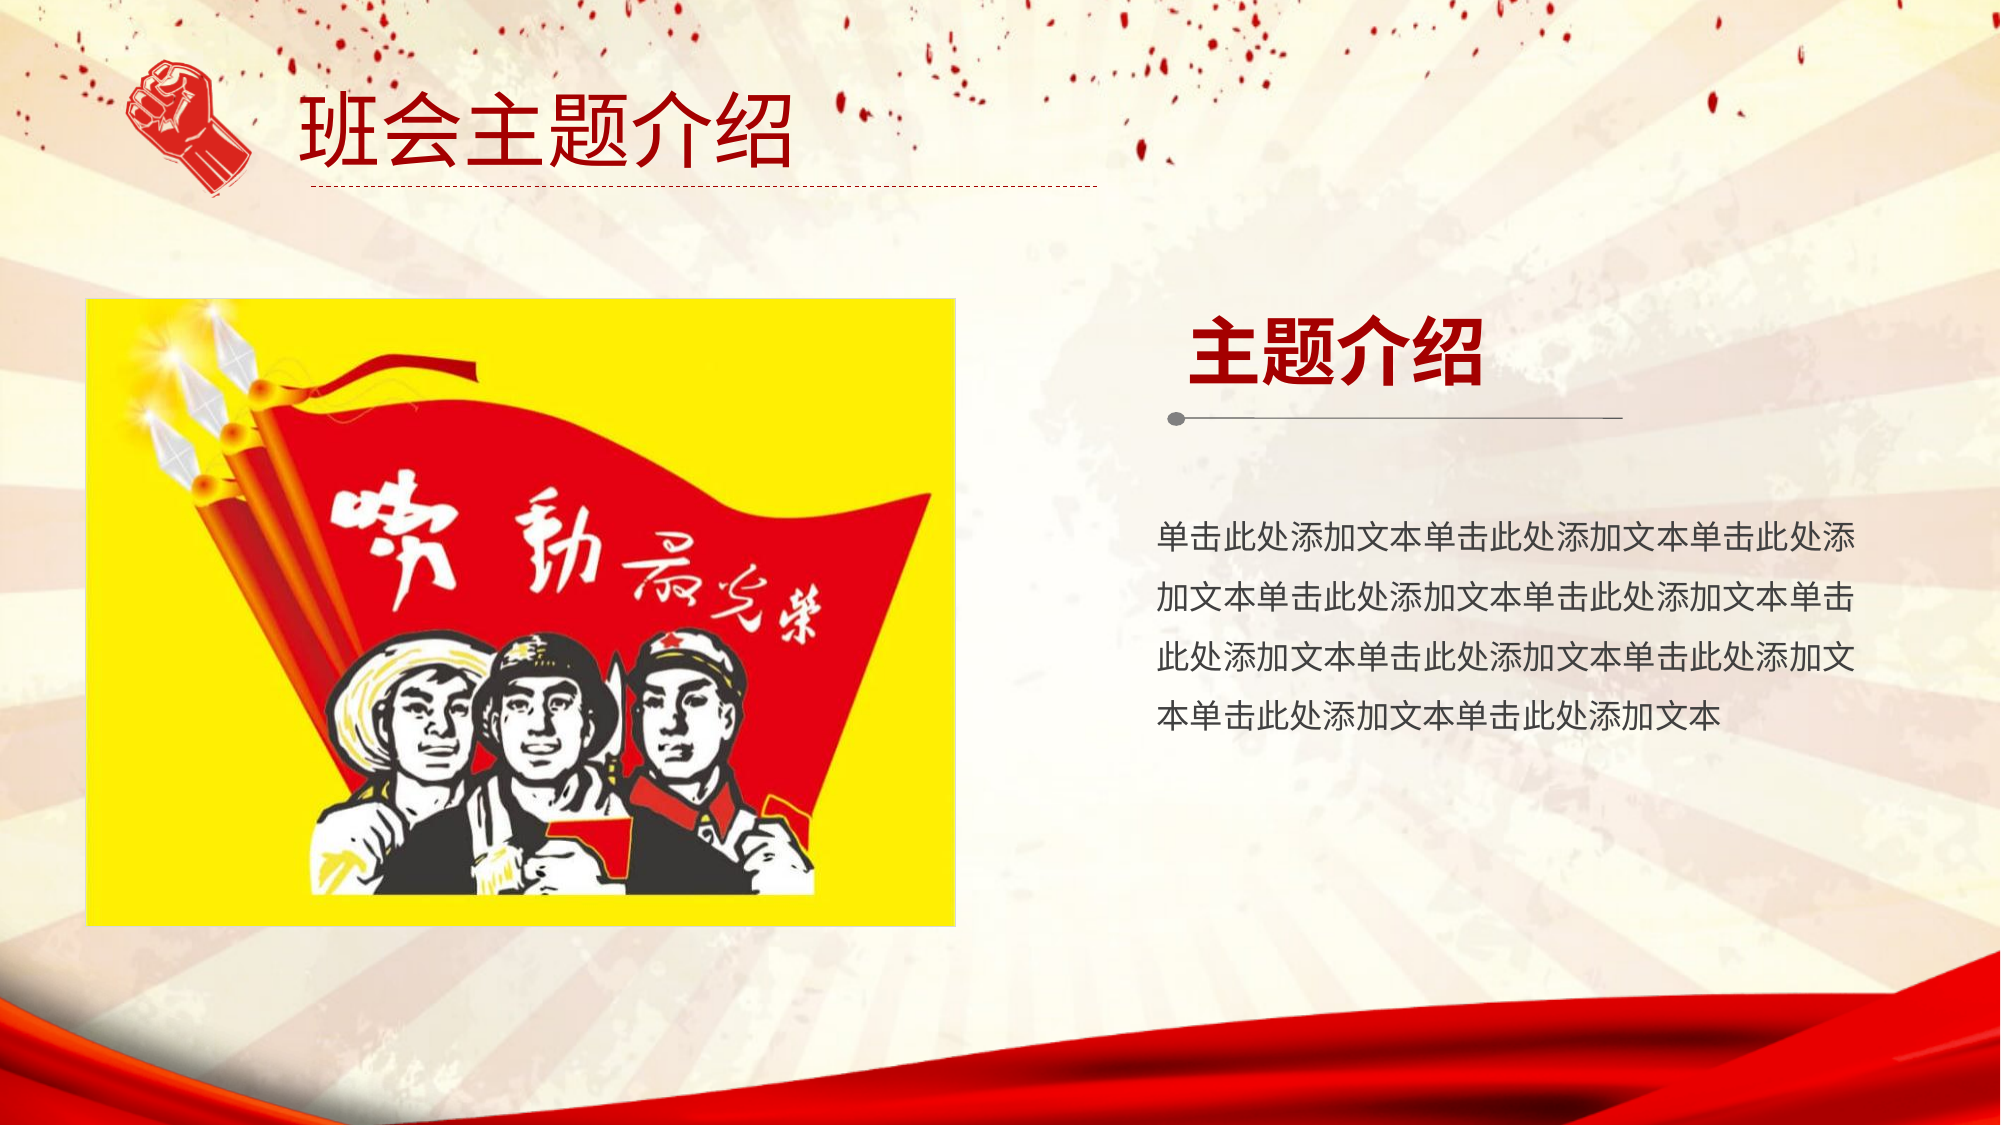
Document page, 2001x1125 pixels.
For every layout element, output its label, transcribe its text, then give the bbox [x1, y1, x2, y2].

text_box 主题介绍 [1123, 298, 1550, 400]
text_box 班会主题介绍 [252, 70, 812, 186]
text_box 单击此处添加文本单击此处添加文本单击此处添加文本单击此处添加文本单击此处添加文本单击此处添加文本单击此处添加文本单击此处添加文本单击此处添加文本单击此处添加文本 [1145, 490, 1868, 742]
text_box [1167, 412, 1186, 426]
picture [0, 0, 2001, 1125]
